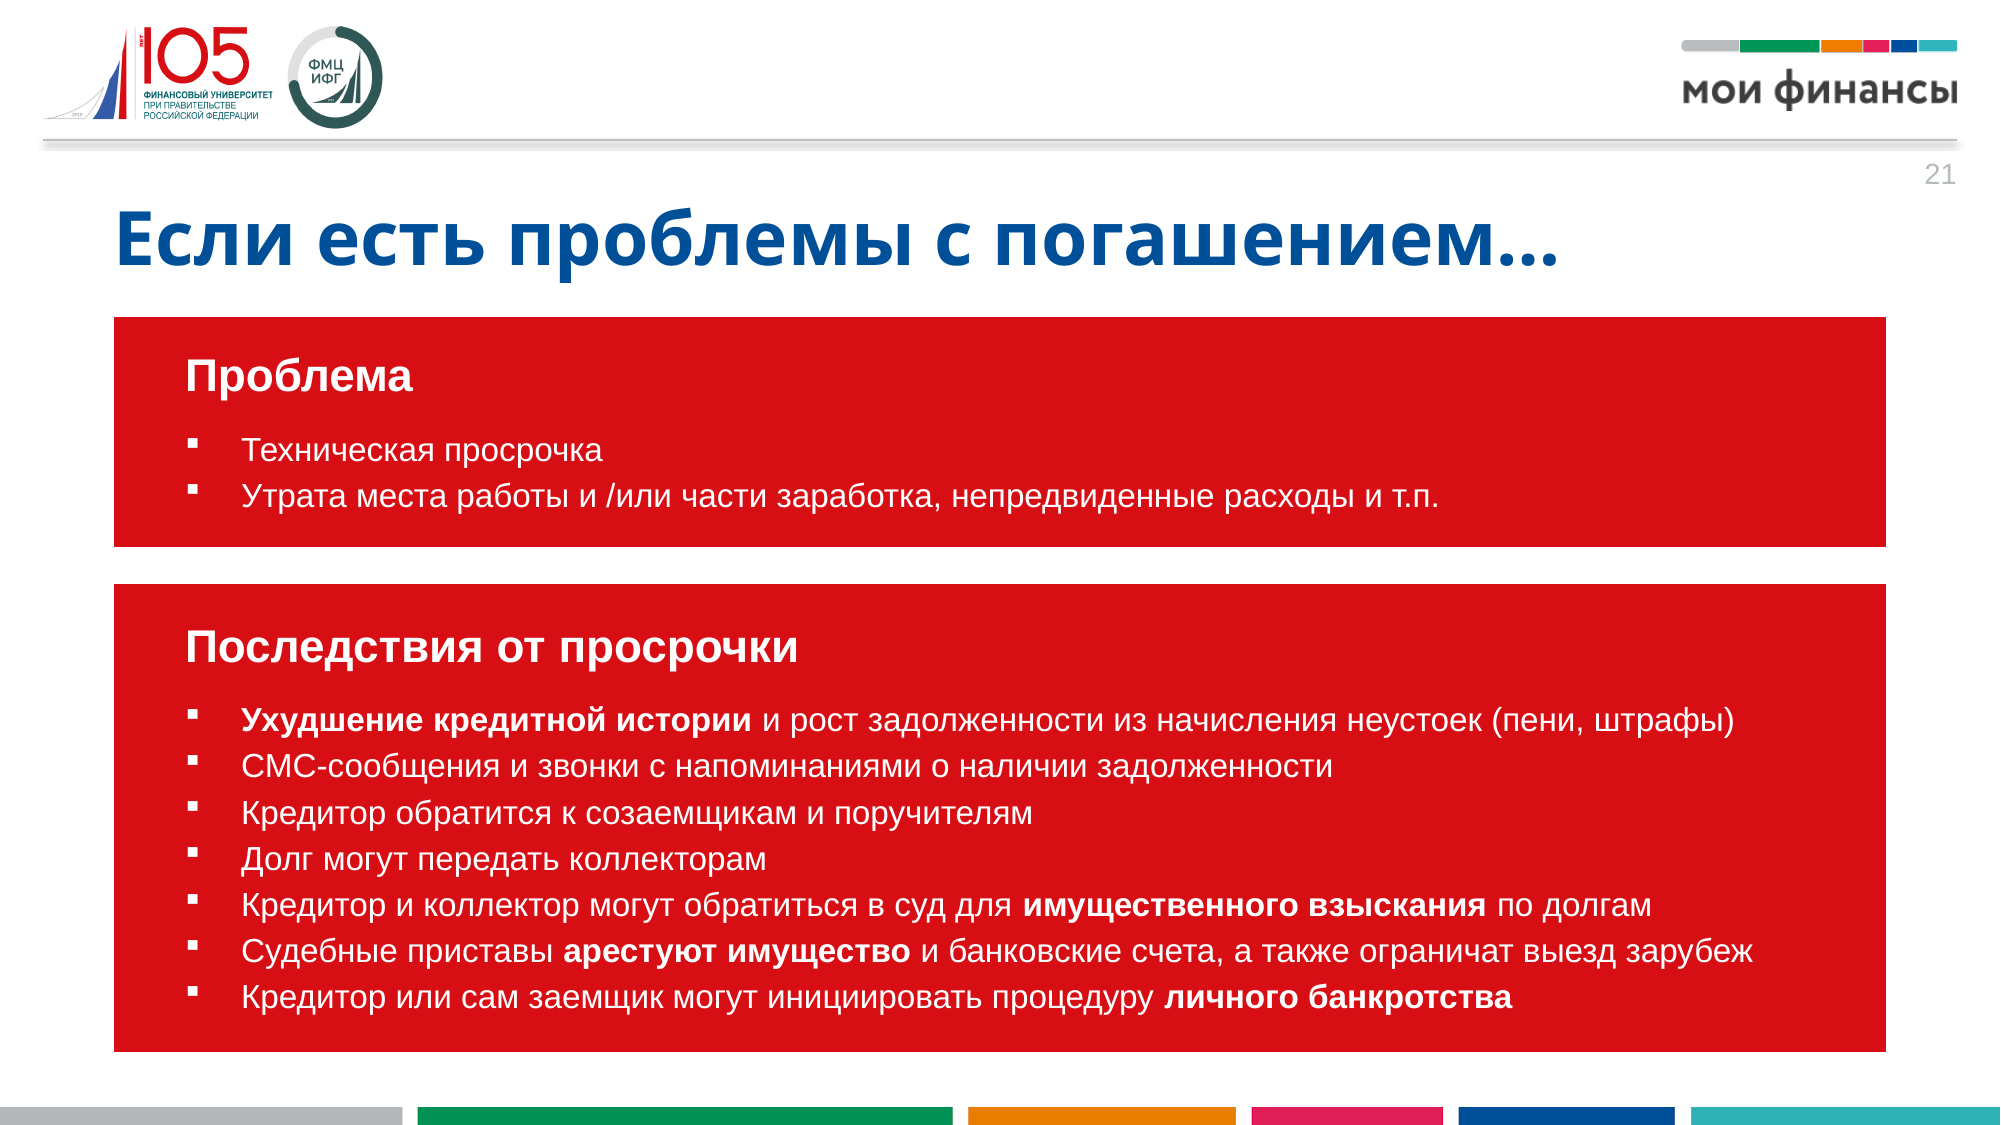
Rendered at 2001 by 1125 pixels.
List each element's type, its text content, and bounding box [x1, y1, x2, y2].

picture [30, 27, 273, 129]
picture [283, 26, 386, 129]
text_box Проблема [185, 345, 912, 401]
text_box Последствия от просрочки [185, 616, 912, 672]
text_box [112, 314, 1888, 549]
text_box Техническая просрочка Утрата места работы и /или части заработка, непредвиденные расходы и т.п. [185, 427, 1530, 514]
text_box Ухудшение кредитной истории и рост задолженности из начисления неустоек (пени, штрафы) СМС-сообщения и звонки с напоминаниями о наличии задолженности Кредитор обратится к созаемщикам и поручителям Долг могут передать коллекторам Кредитор и коллектор могут обратиться в суд для имущественного взыскания по долгам Судебные приставы арестуют имущество и банковские счета, а также ограничат выезд зарубеж Кредитор или сам заемщик могут инициировать процедуру личного банкротства [185, 698, 1811, 1016]
text_box Если есть проблемы с погашением… [113, 190, 1739, 281]
picture [0, 1107, 2000, 1125]
text_box 21 [1883, 155, 1957, 191]
text_box [112, 582, 1888, 1054]
